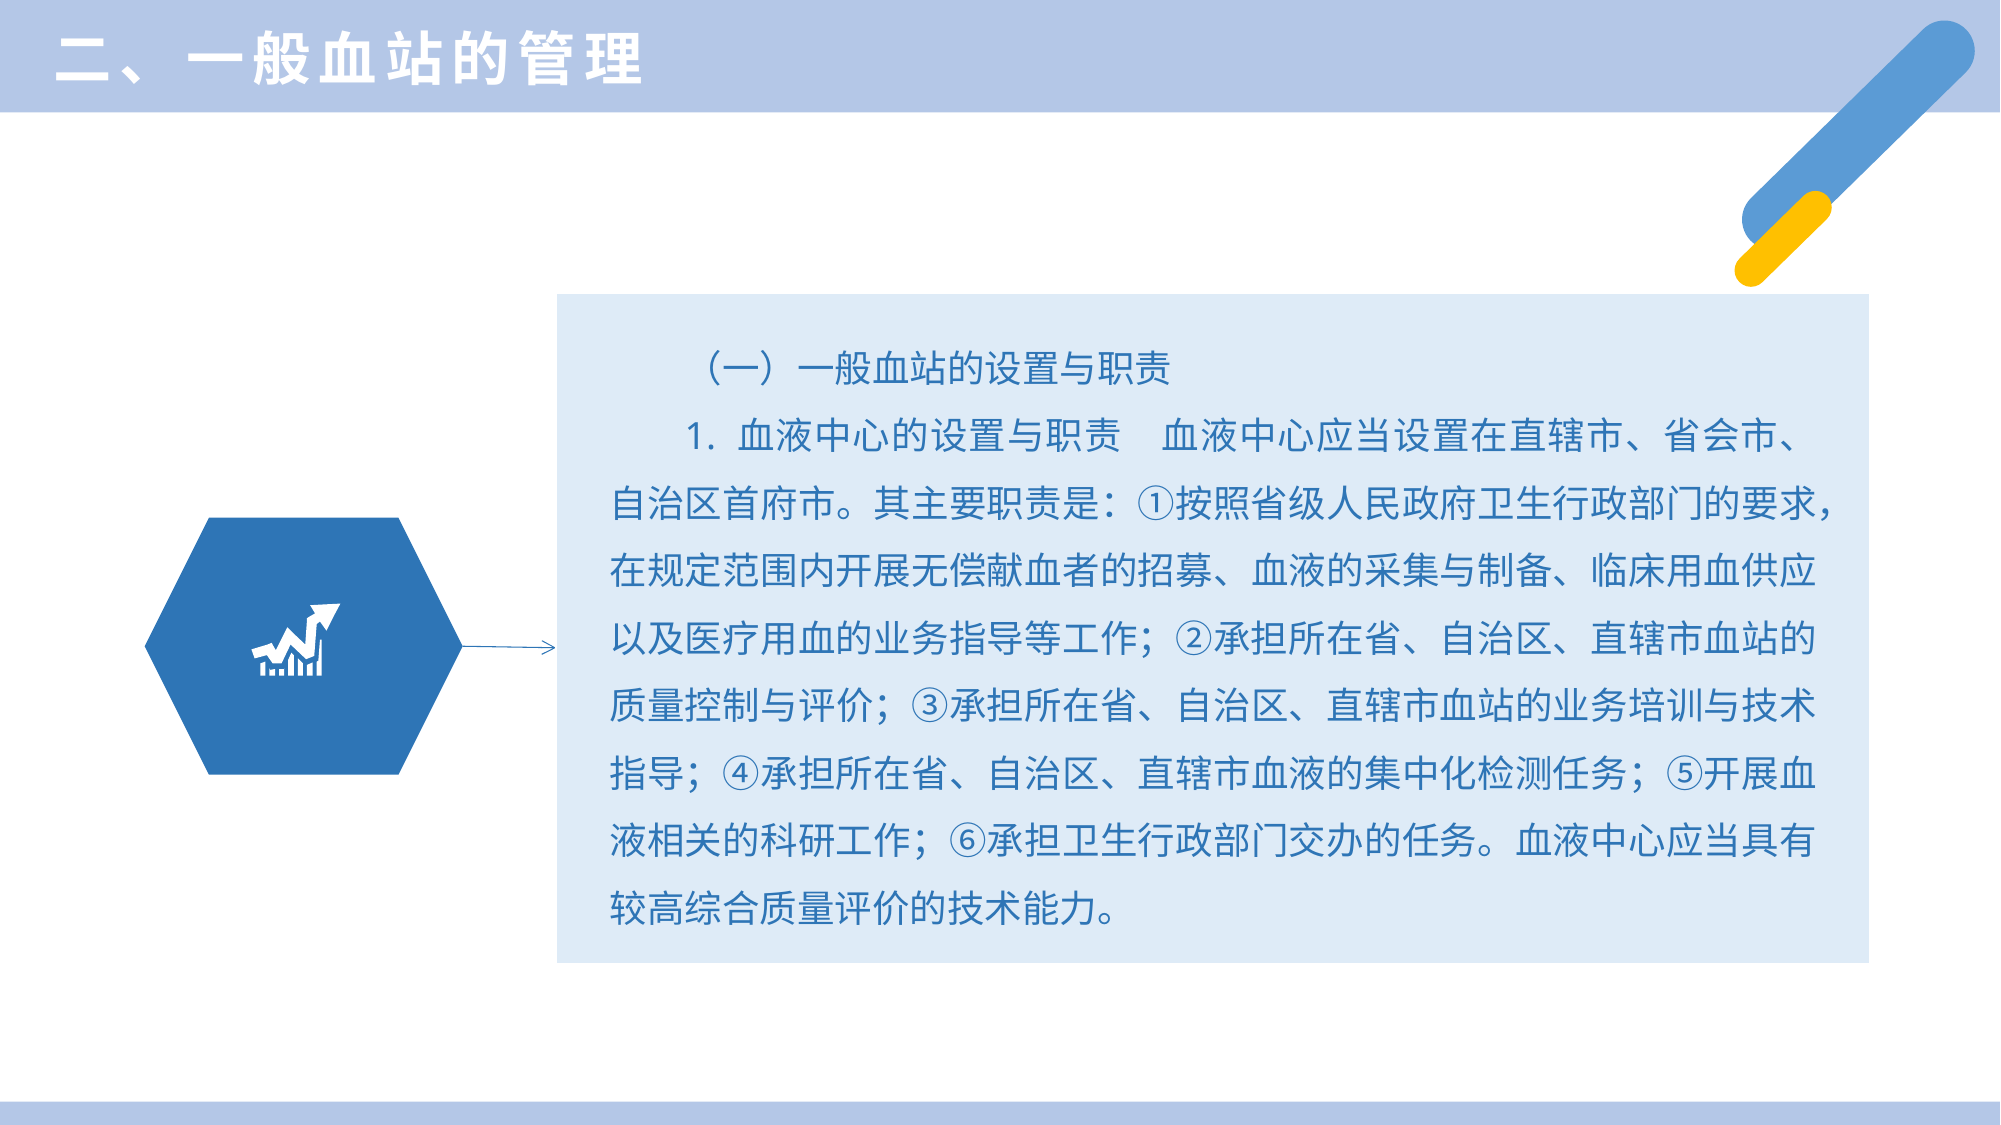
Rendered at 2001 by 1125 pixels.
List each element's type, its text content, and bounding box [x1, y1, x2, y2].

text_box [269, 668, 276, 676]
text_box [143, 516, 464, 776]
text_box [279, 668, 285, 676]
text_box [260, 661, 266, 676]
text_box [316, 639, 322, 676]
text_box [288, 652, 294, 676]
text_box 二、一般血站的管理 [41, 16, 655, 98]
text_box [555, 292, 1872, 965]
text_box [297, 658, 303, 676]
text_box （一）一般血站的设置与职责 1. 血液中心的设置与职责 血液中心应当设置在直辖市、省会市、自治区首府市。其主要职责是：①按照省级人民政府卫生行政部门的要求，在规定范围内开展无偿献血者的招募、血液的采集与制备、临床用血供应以及医疗用血的业务指导等工作；②承担所在省、自治区、直辖市血站的质量控制与评价；③承担所在省、自治区、直辖市血站的业务培训与技术指导；④承担所在省、自治区、直辖市血液的集中化检测任务；⑤开展血液相关的科研工作；⑥承担卫生行政部门交办的任务。血液中心应当具有较高综合质量评价的技术能力。 [594, 314, 1832, 938]
text_box [306, 662, 313, 676]
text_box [1678, 116, 2000, 185]
text_box [251, 603, 341, 664]
